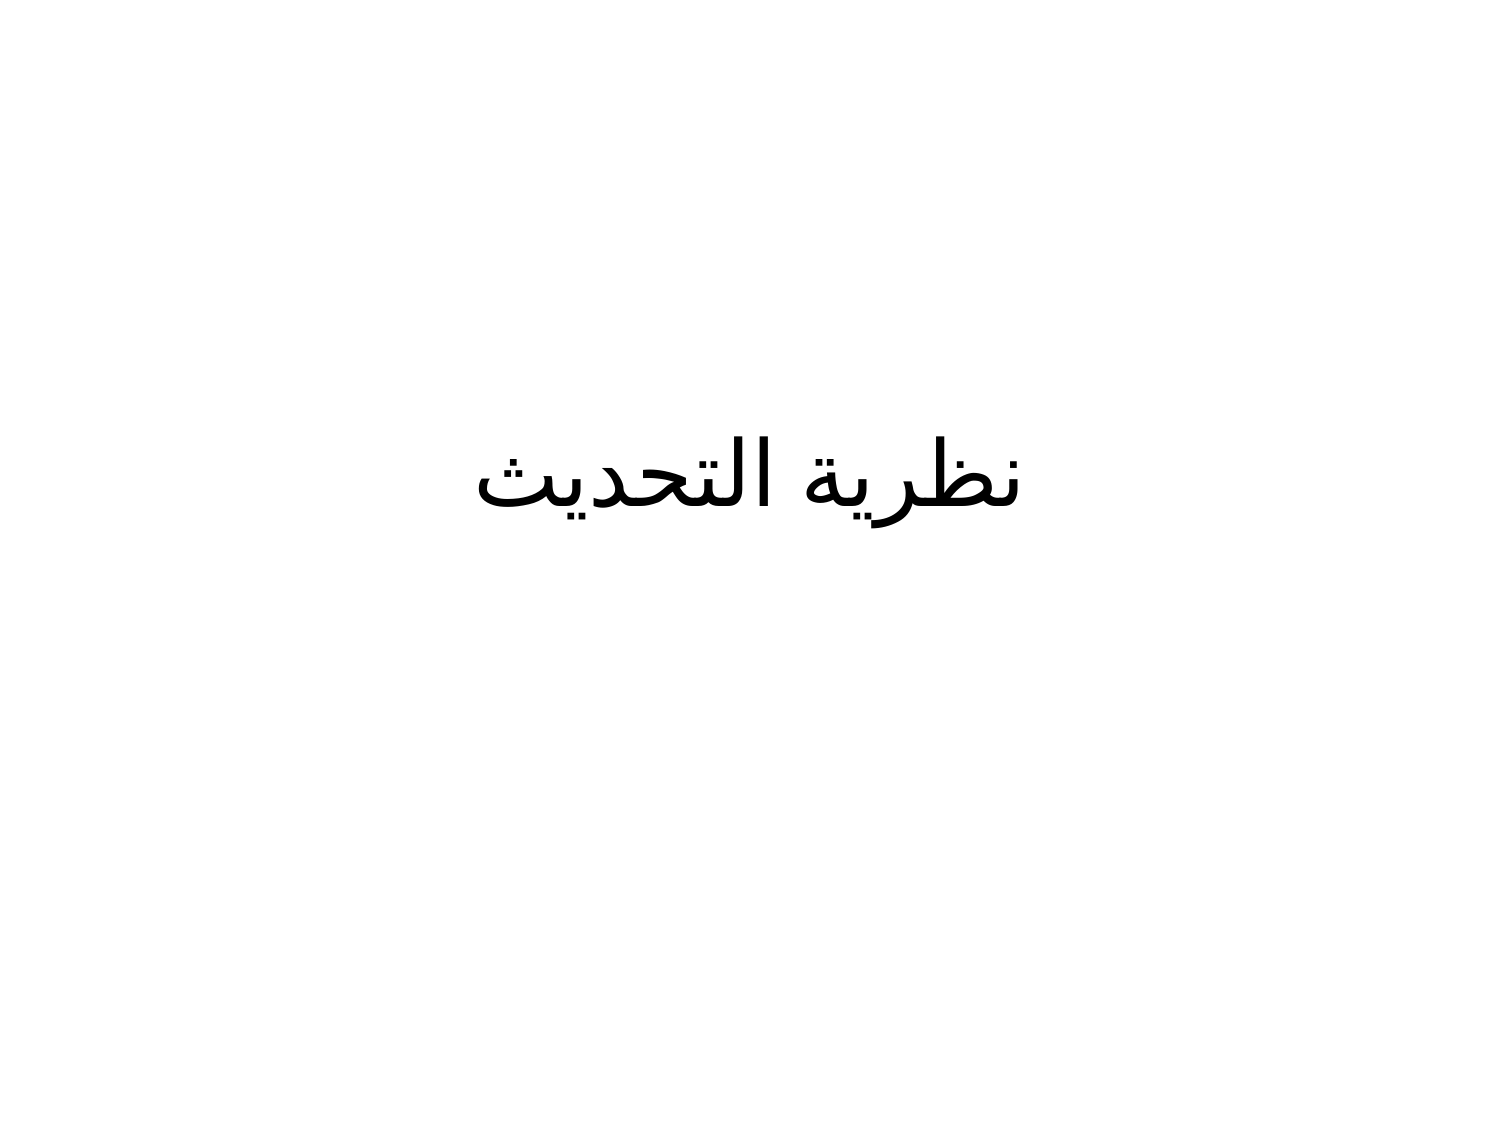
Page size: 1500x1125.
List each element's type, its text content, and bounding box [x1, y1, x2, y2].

title نظرية التحديث [112, 349, 1388, 591]
